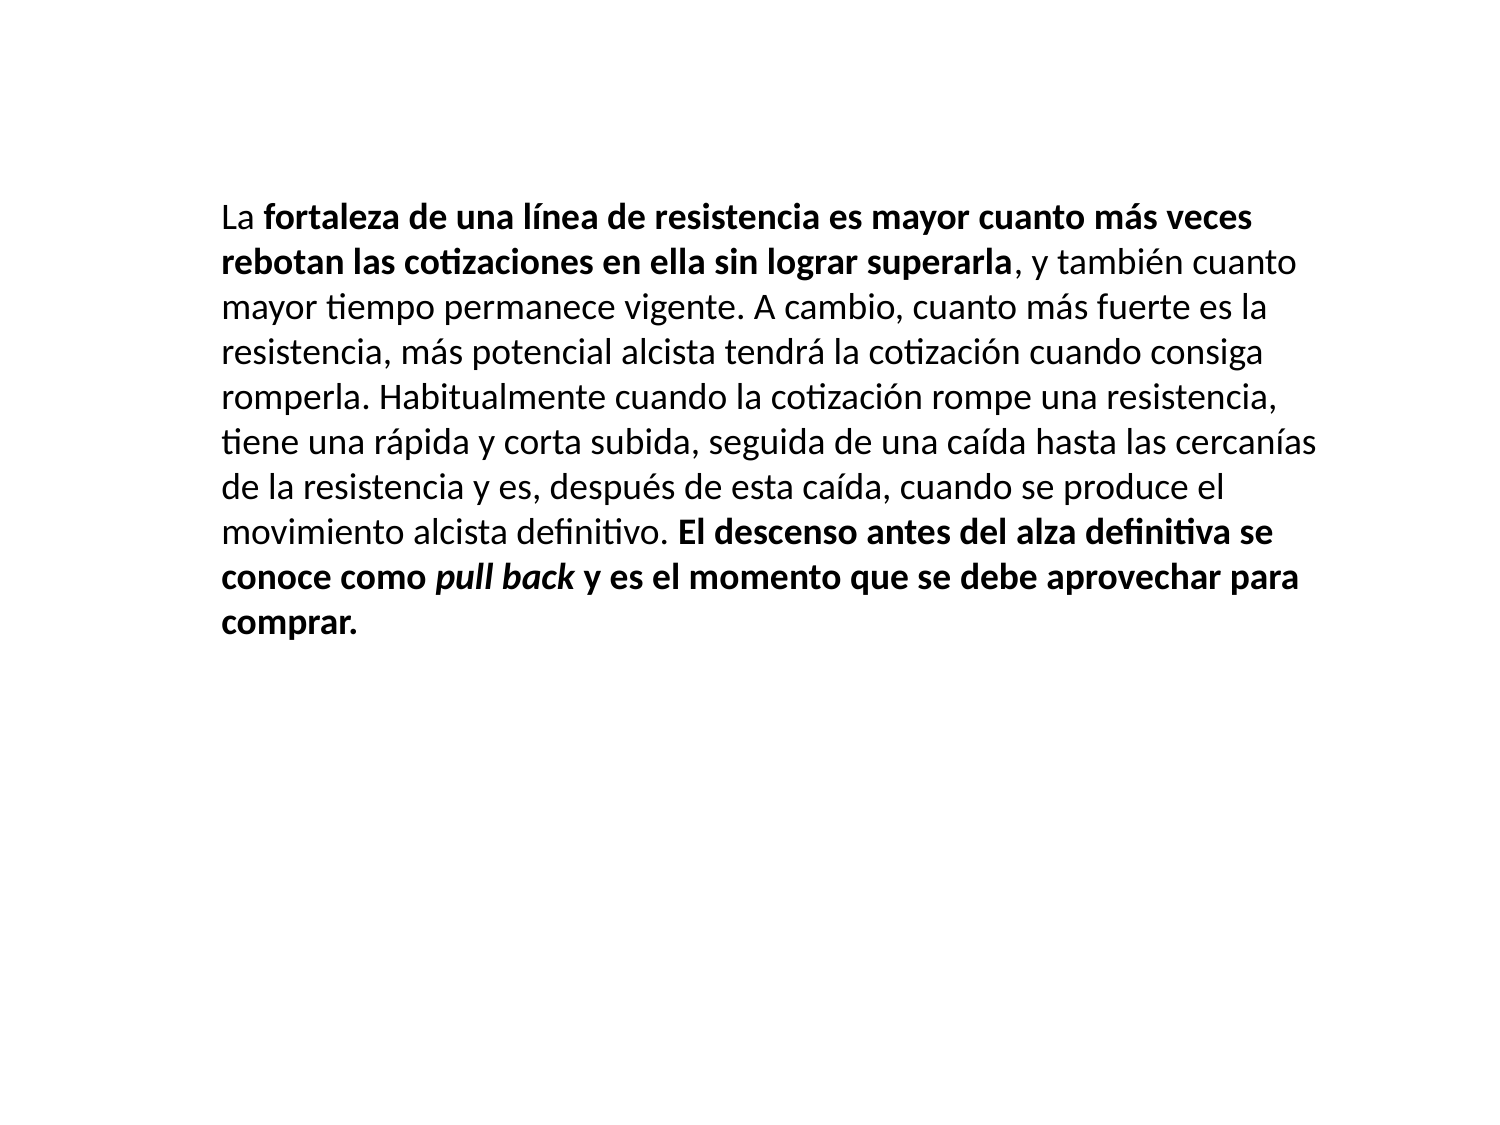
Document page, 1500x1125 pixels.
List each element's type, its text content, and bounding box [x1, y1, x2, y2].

text_box La fortaleza de una línea de resistencia es mayor cuanto más veces rebotan las cotizaciones en ella sin lograr superarla, y también cuanto mayor tiempo permanece vigente. A cambio, cuanto más fuerte es la resistencia, más potencial alcista tendrá la cotización cuando consiga romperla. Habitualmente cuando la cotización rompe una resistencia, tiene una rápida y corta subida, seguida de una caída hasta las cercanías de la resistencia y es, después de esta caída, cuando se produce el movimiento alcista definitivo. El descenso antes del alza definitiva se conoce como pull back y es el momento que se debe aprovechar para comprar. [206, 184, 1376, 695]
